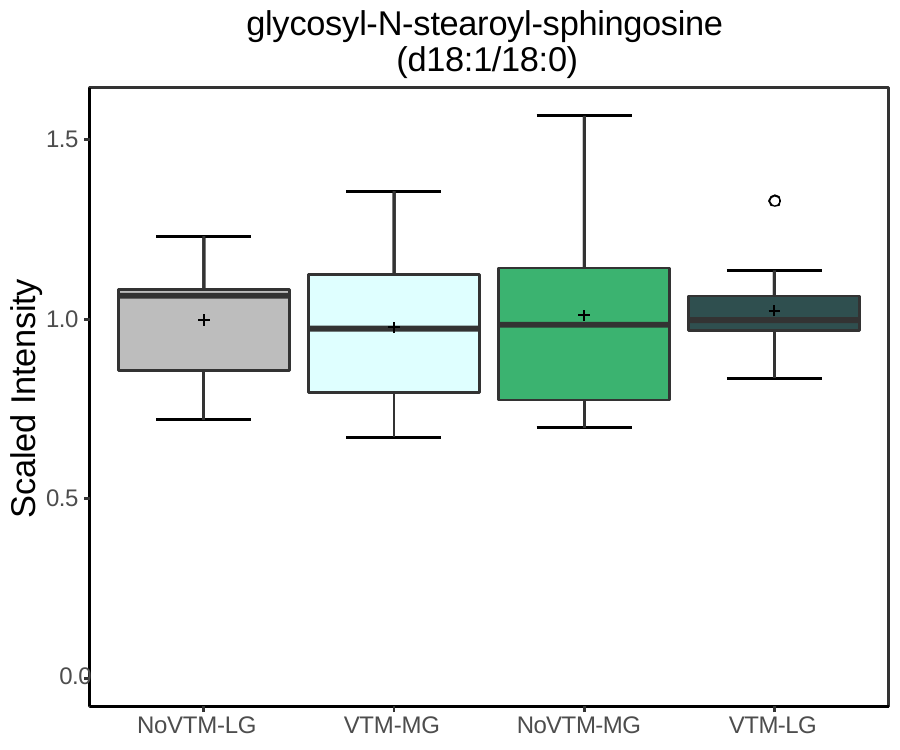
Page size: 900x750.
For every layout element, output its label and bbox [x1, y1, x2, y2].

title [130, 0, 770, 86]
text_box [1, 274, 82, 521]
slide_number [134, 713, 290, 750]
text_box [83, 86, 891, 738]
footer [57, 661, 95, 750]
text_box [44, 121, 82, 153]
